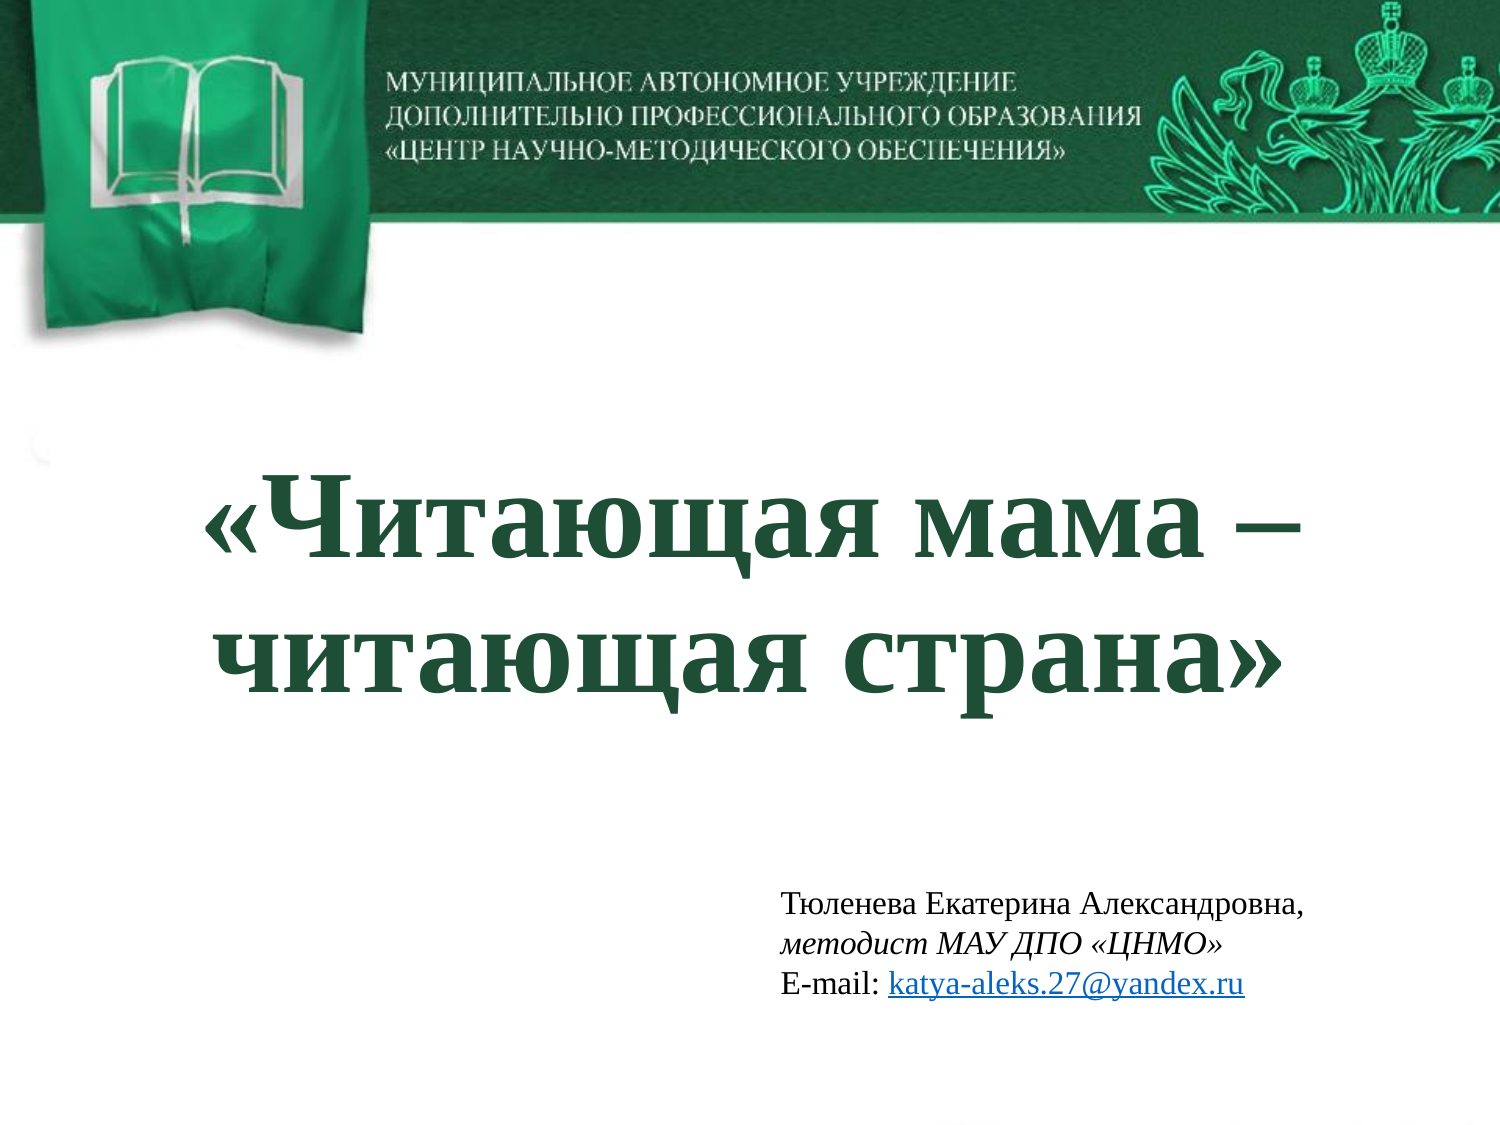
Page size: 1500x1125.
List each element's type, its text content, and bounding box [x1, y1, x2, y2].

title «Читающая мама – читающая страна» [0, 334, 1500, 727]
picture [0, 0, 1500, 334]
subtitle Тюленева Екатерина Александровна, методист МАУ ДПО «ЦНМО» E-mail: katya-aleks.27@yandex.ru [765, 873, 1500, 1031]
picture [0, 727, 1500, 1125]
